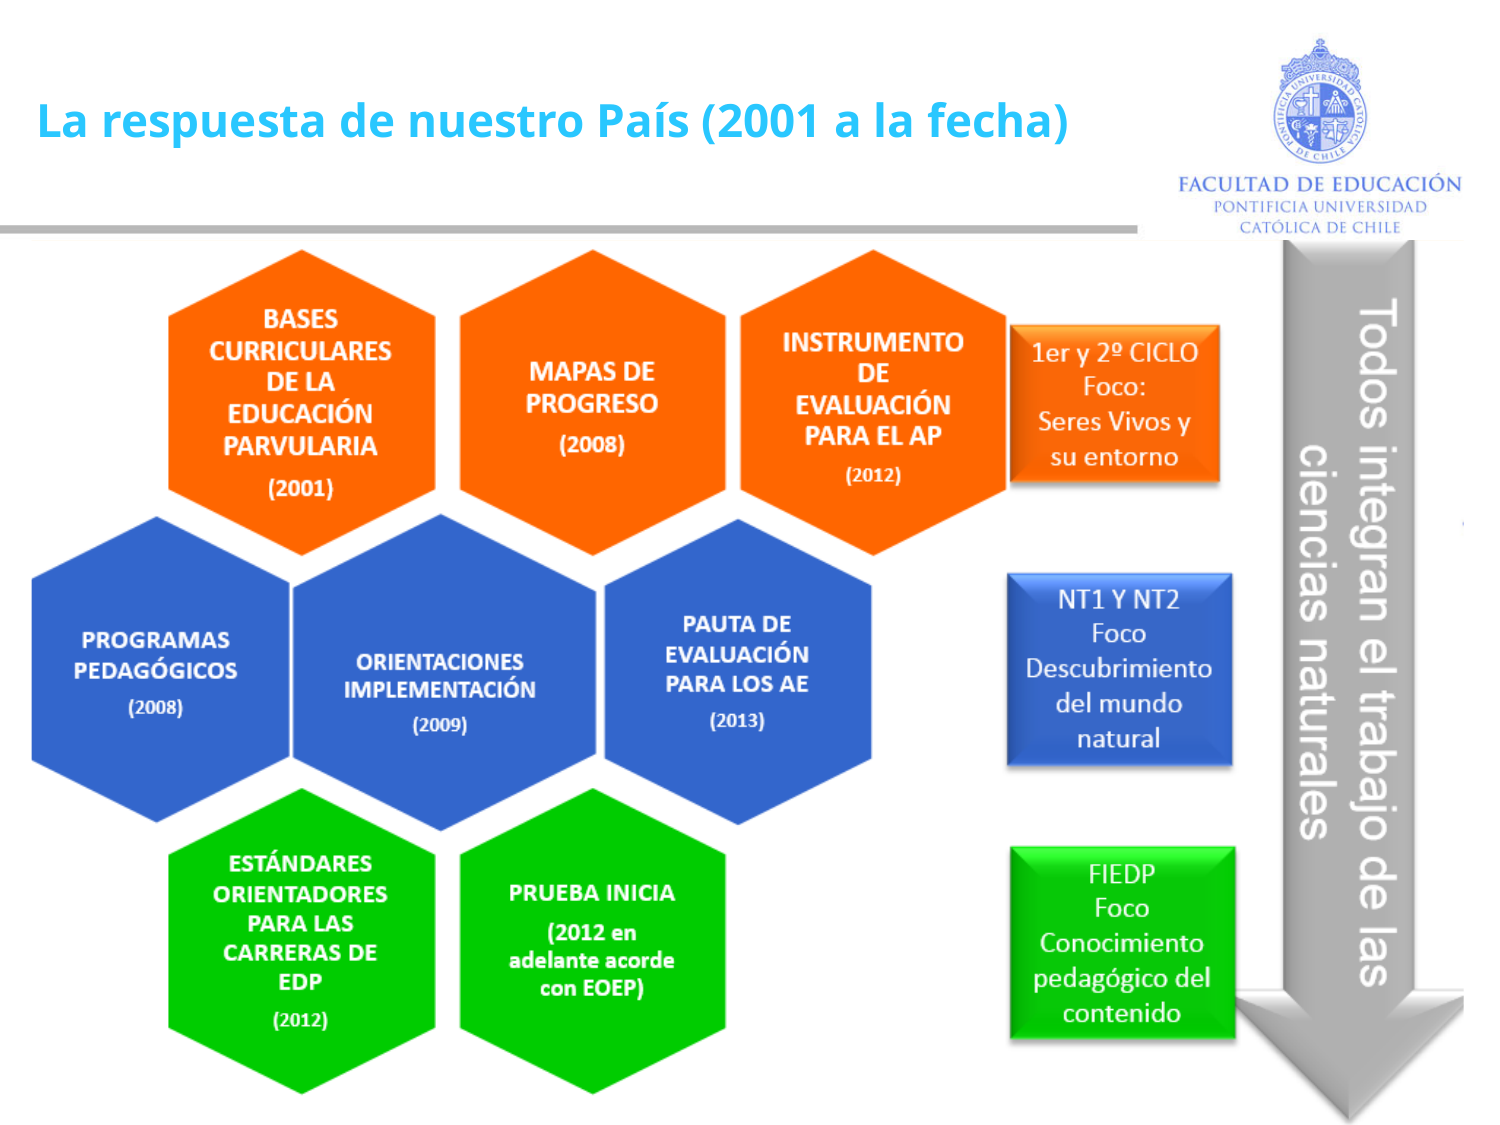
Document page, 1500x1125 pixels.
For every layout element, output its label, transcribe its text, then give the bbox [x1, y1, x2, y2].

text_box La respuesta de nuestro País (2001 a la fecha) [21, 19, 1154, 220]
picture [0, 0, 1500, 1125]
